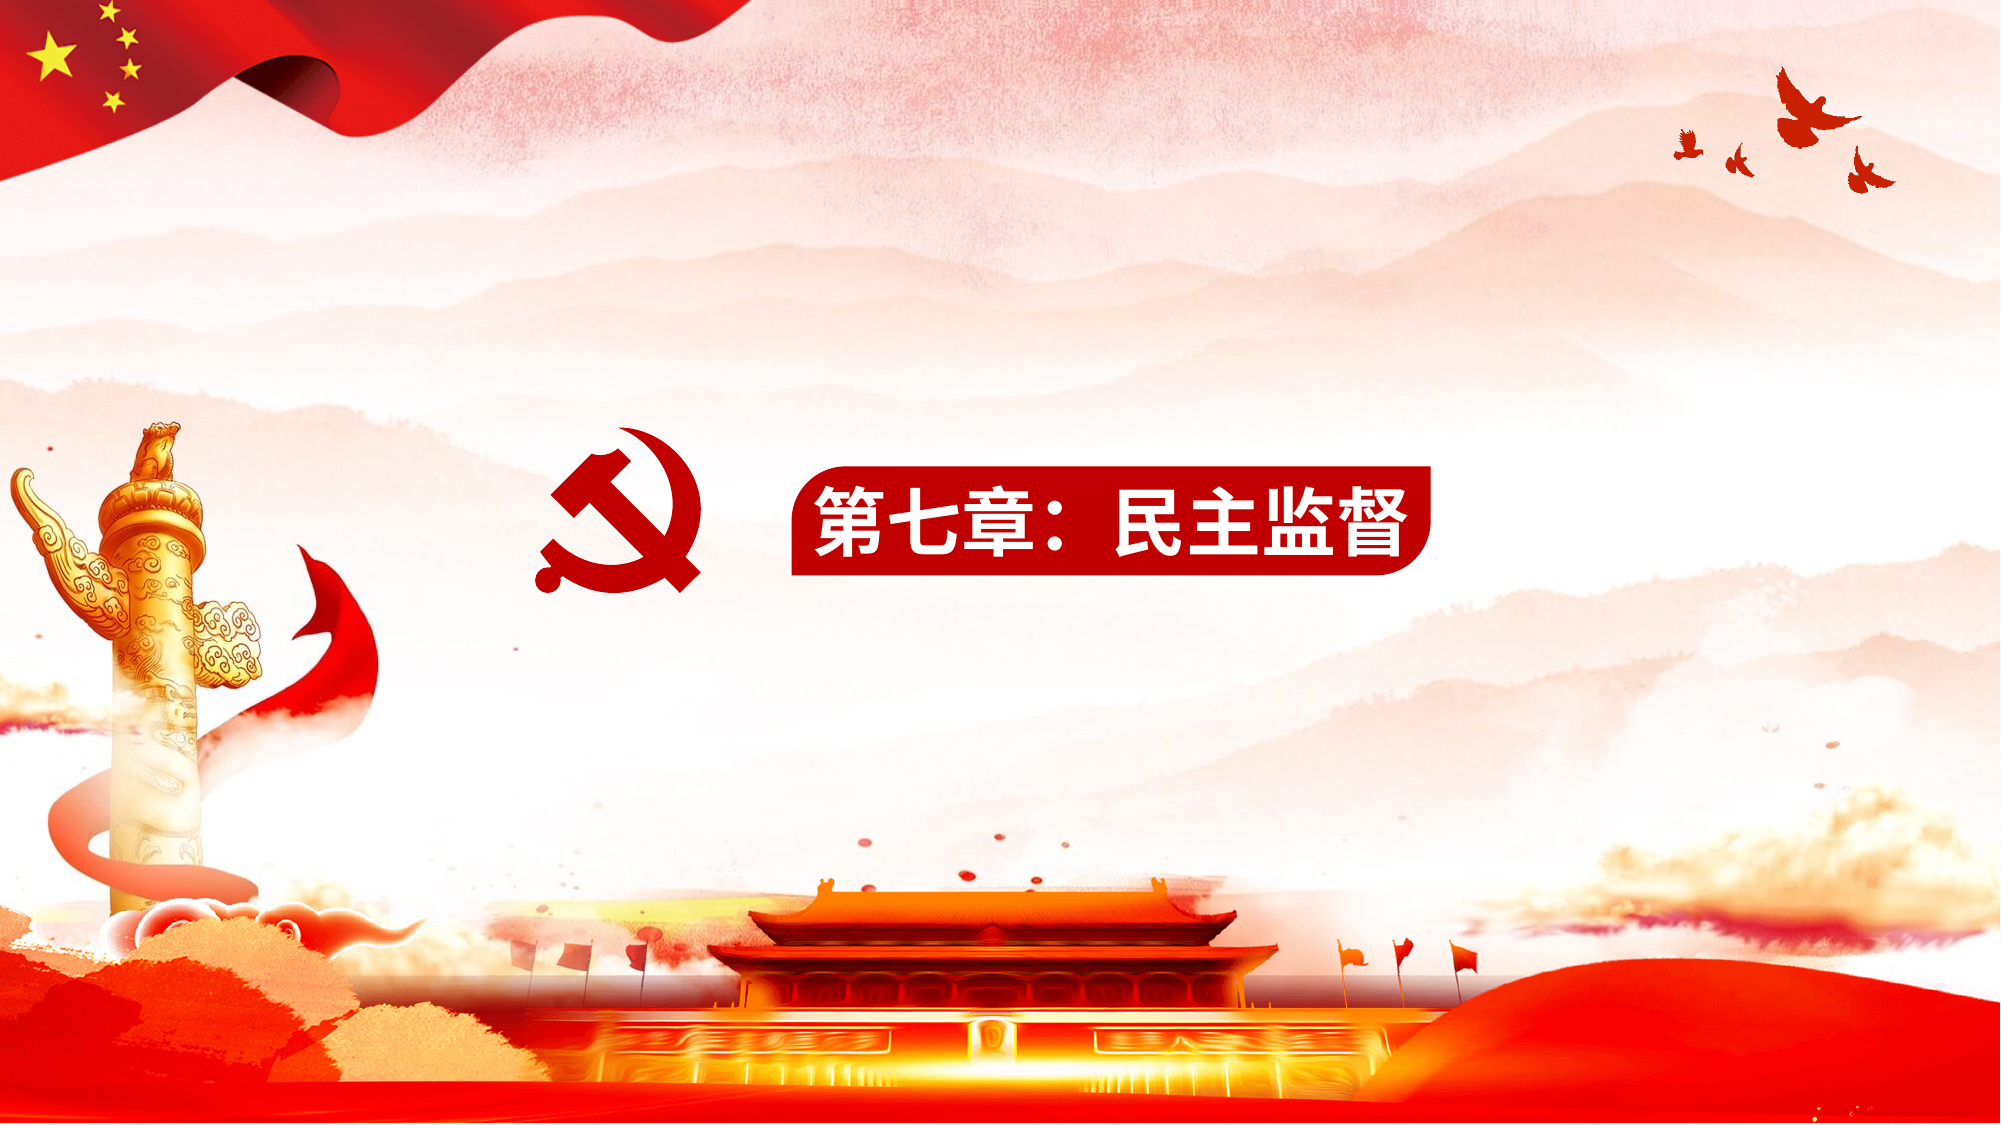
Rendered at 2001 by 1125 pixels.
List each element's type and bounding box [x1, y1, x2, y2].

text_box [738, 446, 1484, 596]
picture [0, 0, 2001, 1125]
